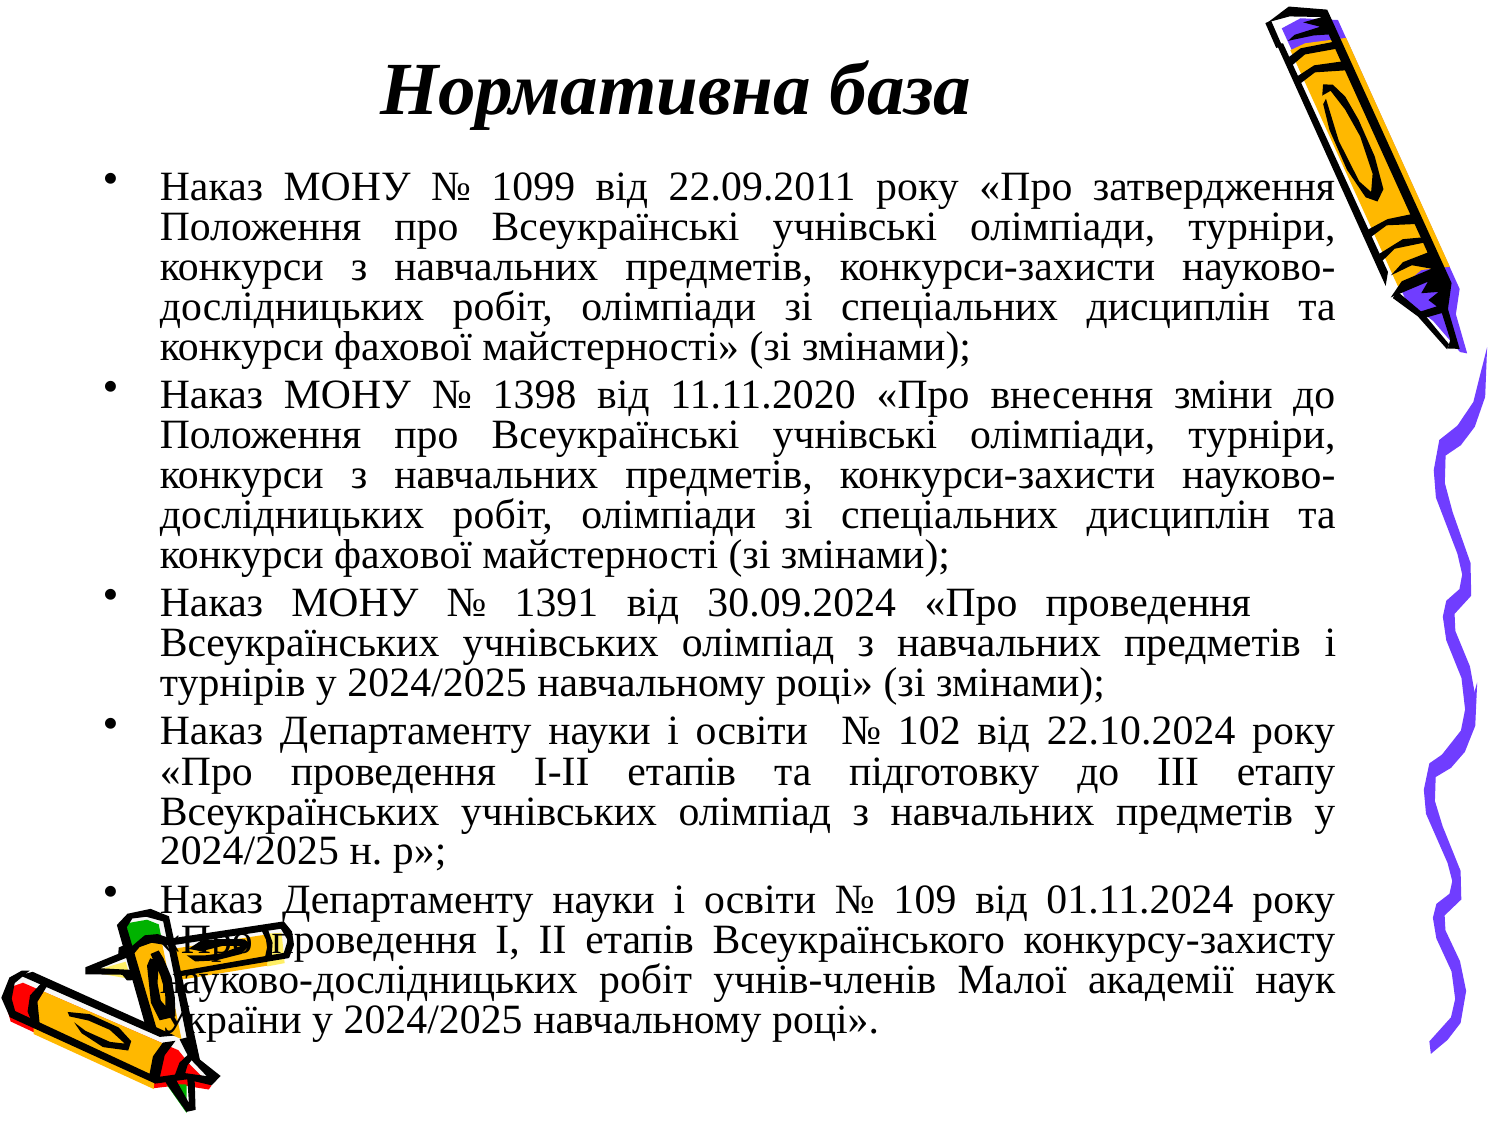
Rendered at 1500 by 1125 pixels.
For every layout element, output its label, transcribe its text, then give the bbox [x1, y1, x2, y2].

title Нормативна база [111, 24, 1240, 138]
list Наказ МОНУ № 1099 від 22.09.2011 року «Про затвердження Положення про Всеукраїнські учнівські олімпіади, турніри, конкурси з навчальних предметів, конкурси-захисти науково-дослідницьких робіт, олімпіади зі спеціальних дисциплін та конкурси фахової майстерності» (зі змінами); Наказ МОНУ № 1398 від 11.11.2020 «Про внесення зміни до Положення про Всеукраїнські учнівські олімпіади, турніри, конкурси з навчальних предметів, конкурси-захисти науково-дослідницьких робіт, олімпіади зі спеціальних дисциплін та конкурси фахової майстерності (зі змінами); Наказ МОНУ № 1391 від 30.09.2024 «Про проведення Всеукраїнських учнівських олімпіад з навчальних предметів і турнірів у 2024/2025 навчальному році» (зі змінами); Наказ Департаменту науки і освіти № 102 від 22.10.2024 року «Про проведення І-ІІ етапів та підготовку до ІІІ етапу Всеукраїнських учнівських олімпіад з навчальних предметів у 2024/2025 н. р»; Наказ Департаменту науки і освіти № 109 від 01.11.2024 року «Про проведення І, ІІ етапів Всеукраїнського конкурсу-захисту науково-дослідницьких робіт учнів-членів Малої академії наук України у 2024/2025 навчальному році». [88, 160, 1352, 1095]
